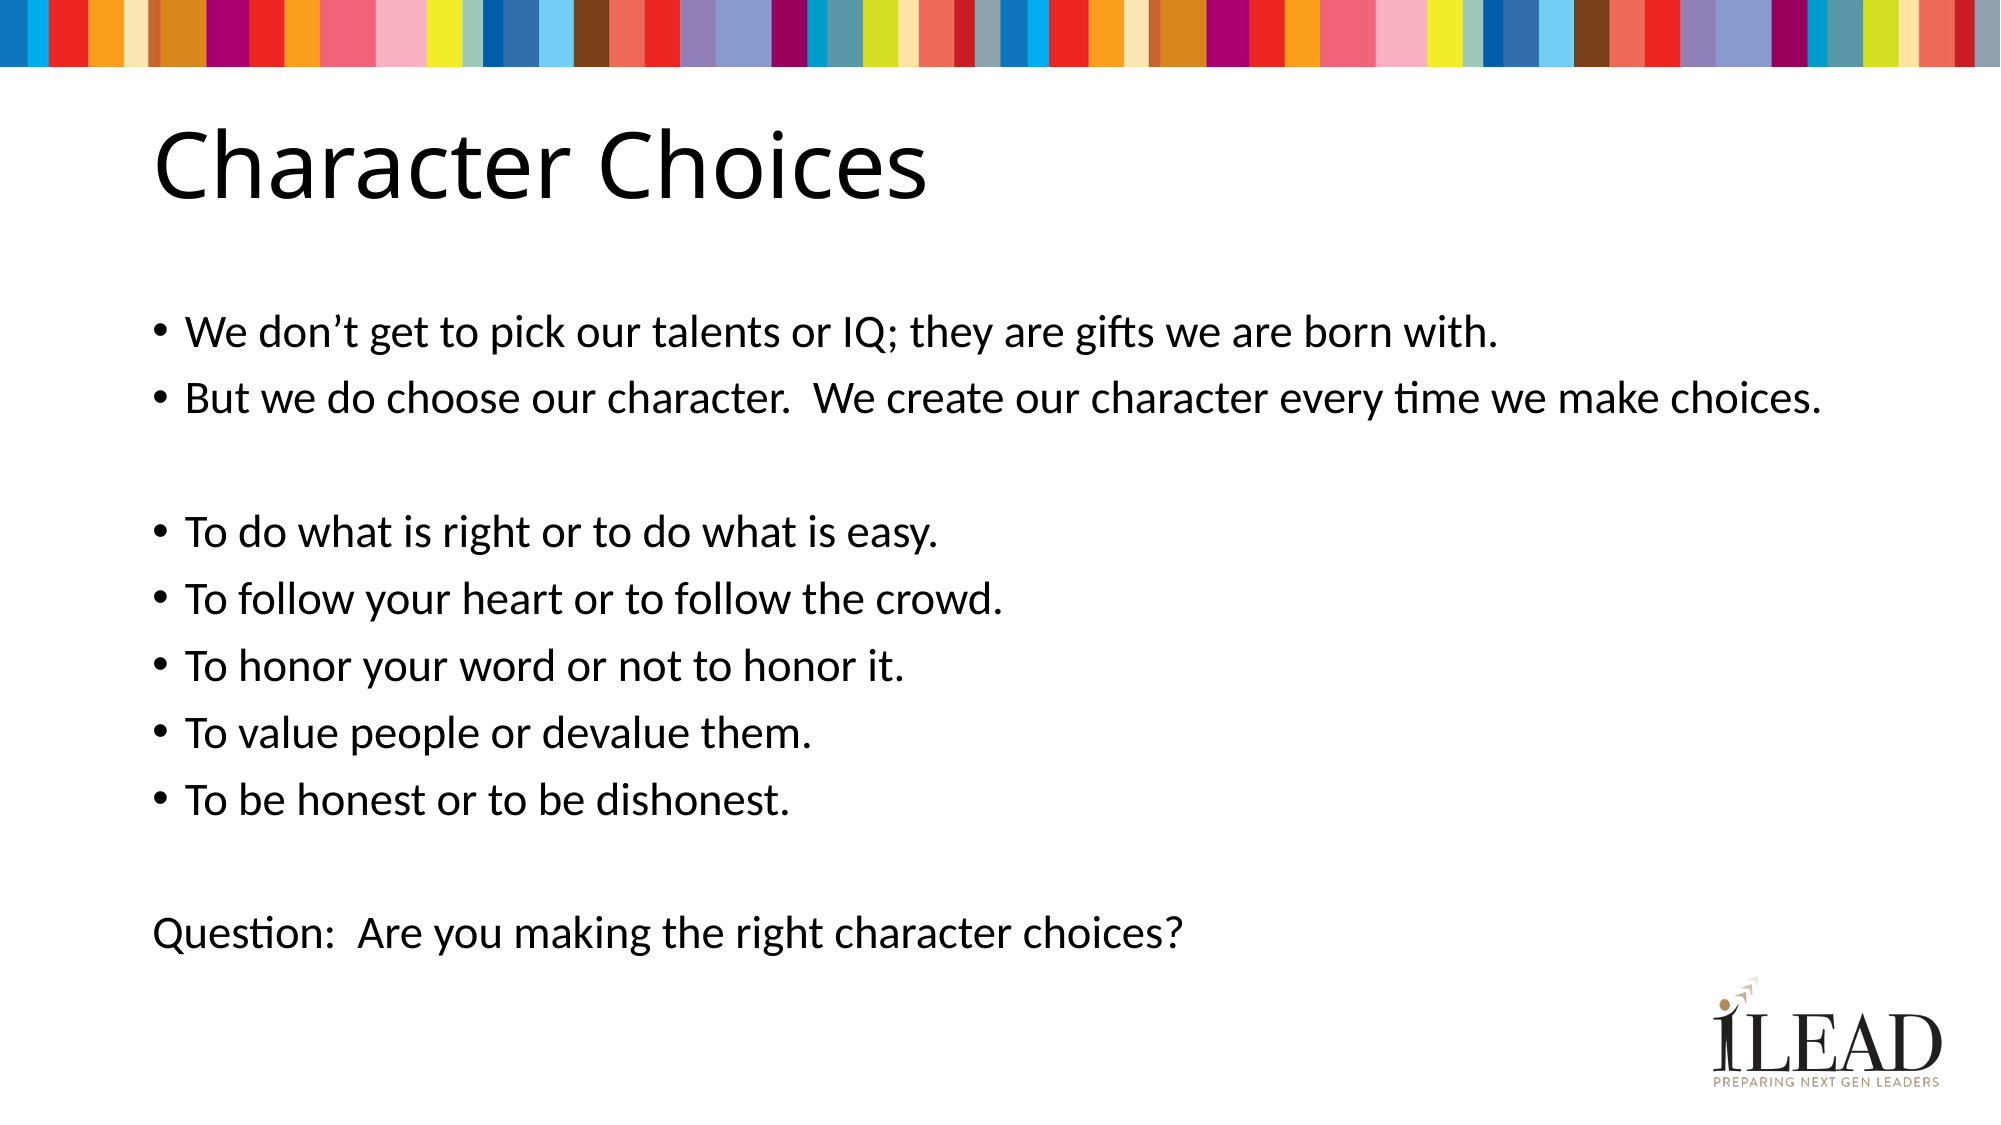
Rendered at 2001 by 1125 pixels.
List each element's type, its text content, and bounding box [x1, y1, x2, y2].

picture [1048, 0, 1808, 67]
picture [828, 0, 1026, 67]
picture [0, 0, 26, 67]
picture [1828, 0, 2000, 67]
list We don’t get to pick our talents or IQ; they are gifts we are born with. But we do choose our character. We create our character every time we make choices. To do what is right or to do what is easy. To follow your heart or to follow the crowd. To honor your word or not to honor it. To value people or devalue them. To be honest or to be dishonest. Question: Are you making the right character choices? [137, 299, 1863, 1014]
title Character Choices [137, 67, 1863, 278]
picture [1709, 972, 1945, 1091]
picture [48, 0, 808, 67]
